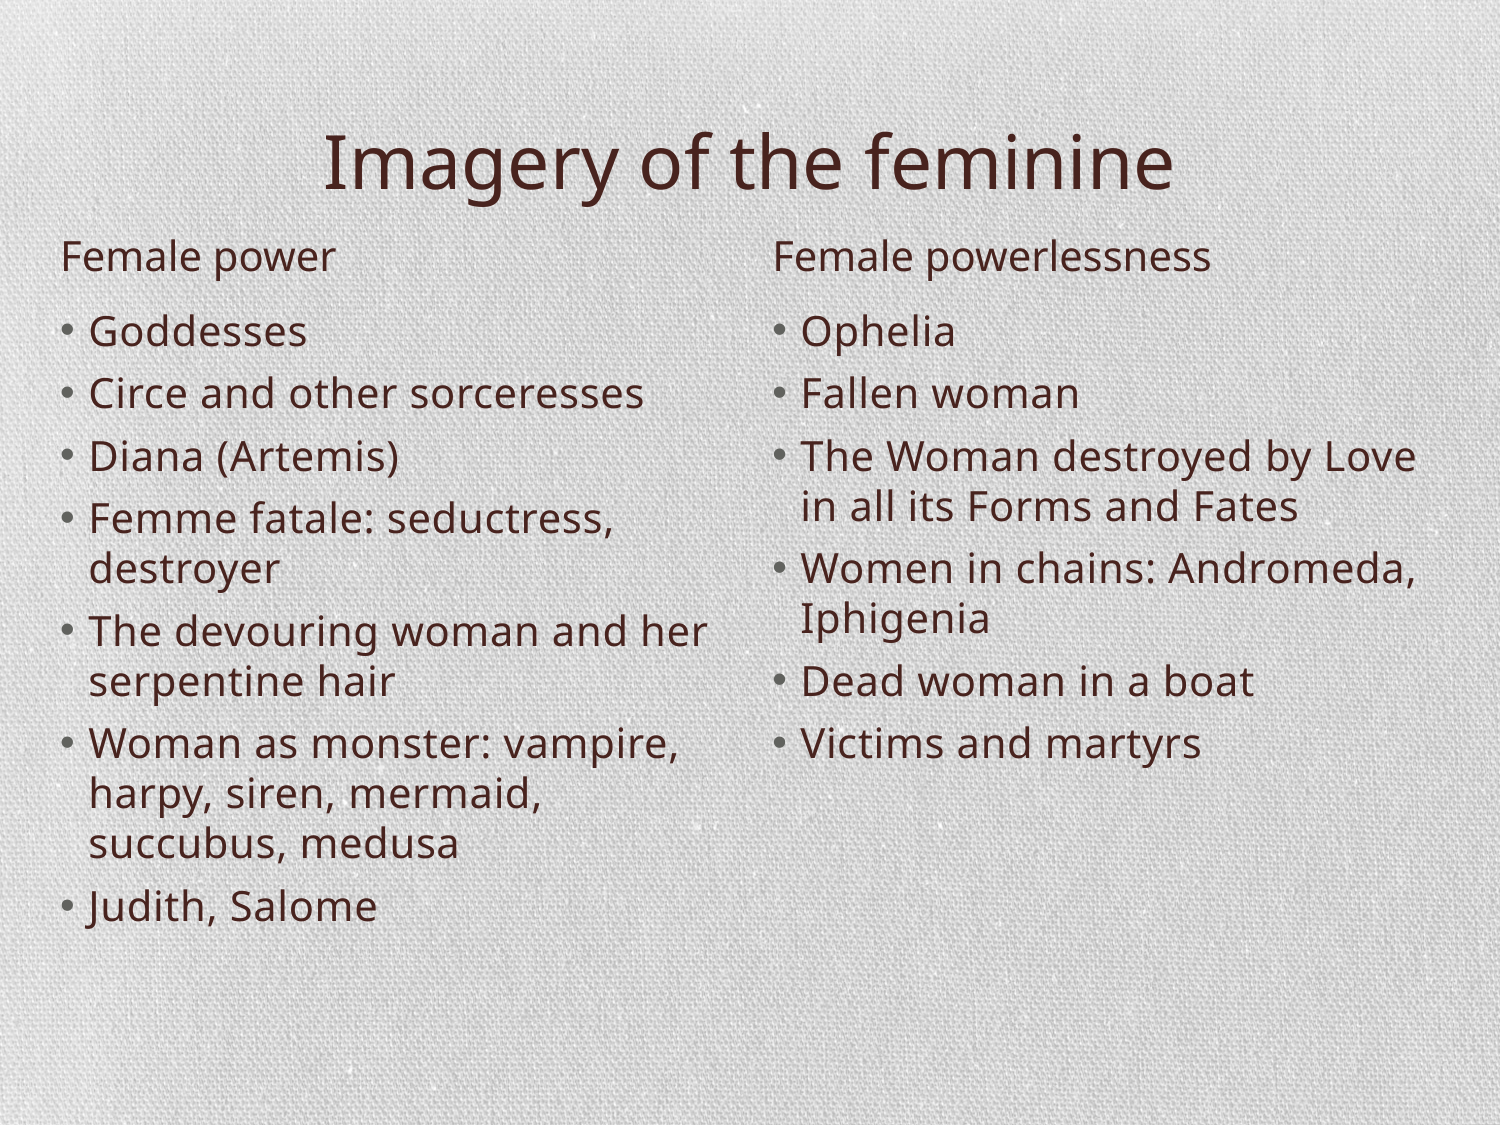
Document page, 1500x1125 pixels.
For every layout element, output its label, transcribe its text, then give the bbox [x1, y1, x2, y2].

list Female power [45, 213, 743, 297]
title Imagery of the feminine [45, 37, 1455, 213]
list Goddesses Circe and other sorceresses Diana (Artemis) Femme fatale: seductress, destroyer The devouring woman and her serpentine hair Woman as monster: vampire, harpy, siren, mermaid, succubus, medusa Judith, Salome [45, 297, 743, 1023]
list Female powerlessness [757, 213, 1454, 297]
list Ophelia Fallen woman The Woman destroyed by Love in all its Forms and Fates Women in chains: Andromeda, Iphigenia Dead woman in a boat Victims and martyrs [757, 296, 1455, 1023]
